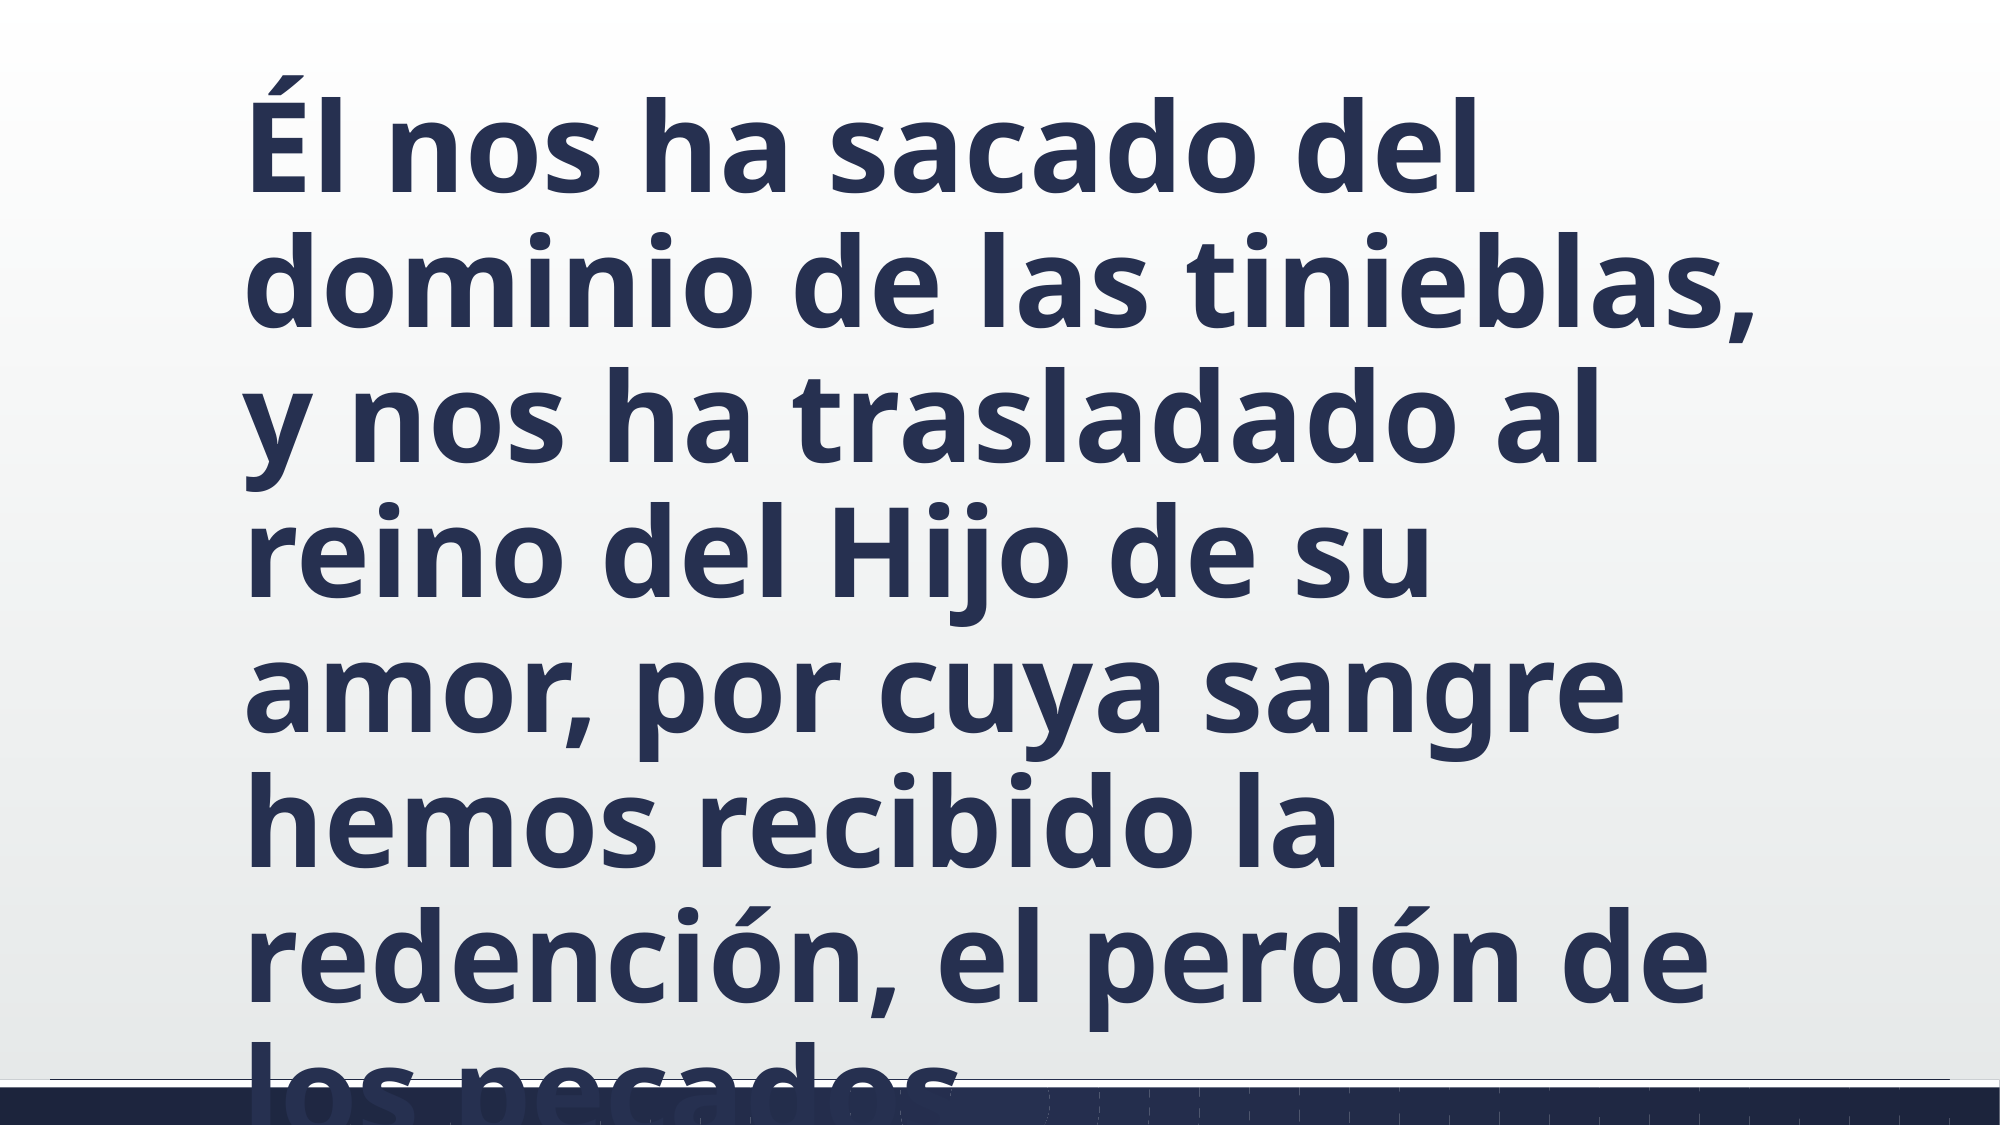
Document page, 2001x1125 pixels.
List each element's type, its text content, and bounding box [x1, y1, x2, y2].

list Él nos ha sacado del dominio de las tinieblas, y nos ha trasladado al reino del Hijo de su amor, por cuya sangre hemos recibido la redención, el perdón de los pecados. [219, 76, 1780, 990]
